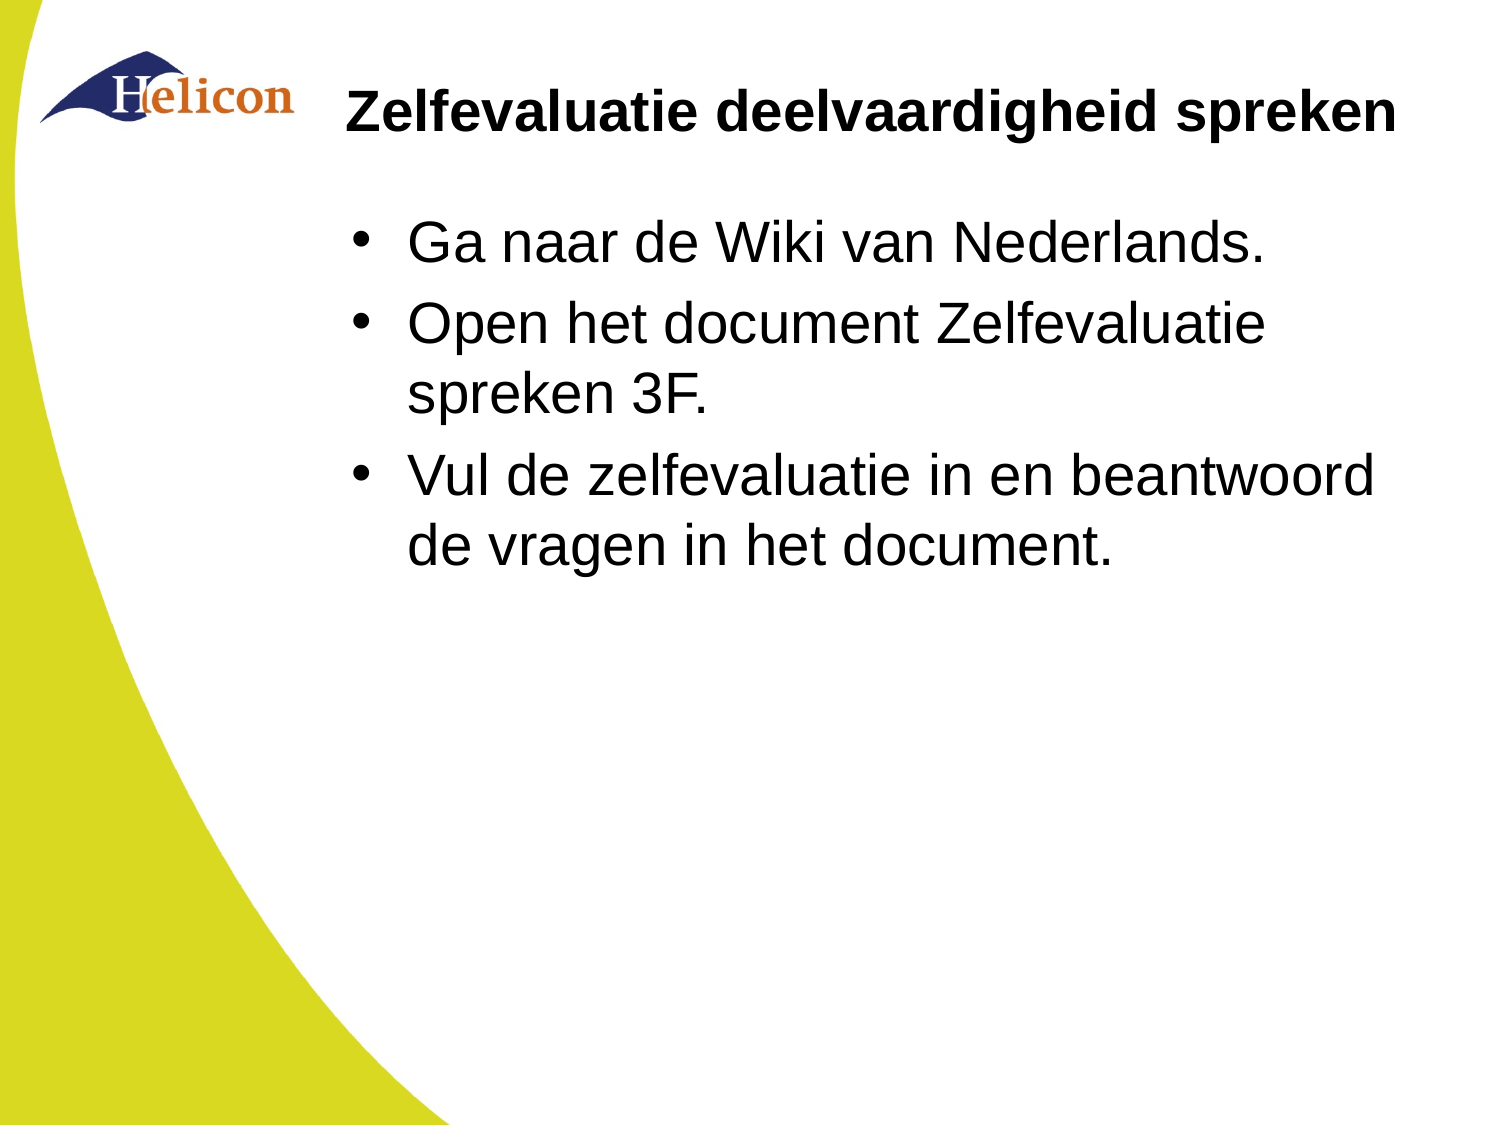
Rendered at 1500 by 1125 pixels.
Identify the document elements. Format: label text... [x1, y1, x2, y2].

title Zelfevaluatie deelvaardigheid spreken [324, 54, 1415, 161]
picture [0, 0, 1500, 1125]
list Ga naar de Wiki van Nederlands. Open het document Zelfevaluatie spreken 3F. Vul de zelfevaluatie in en beantwoord de vragen in het document. [336, 196, 1425, 1005]
